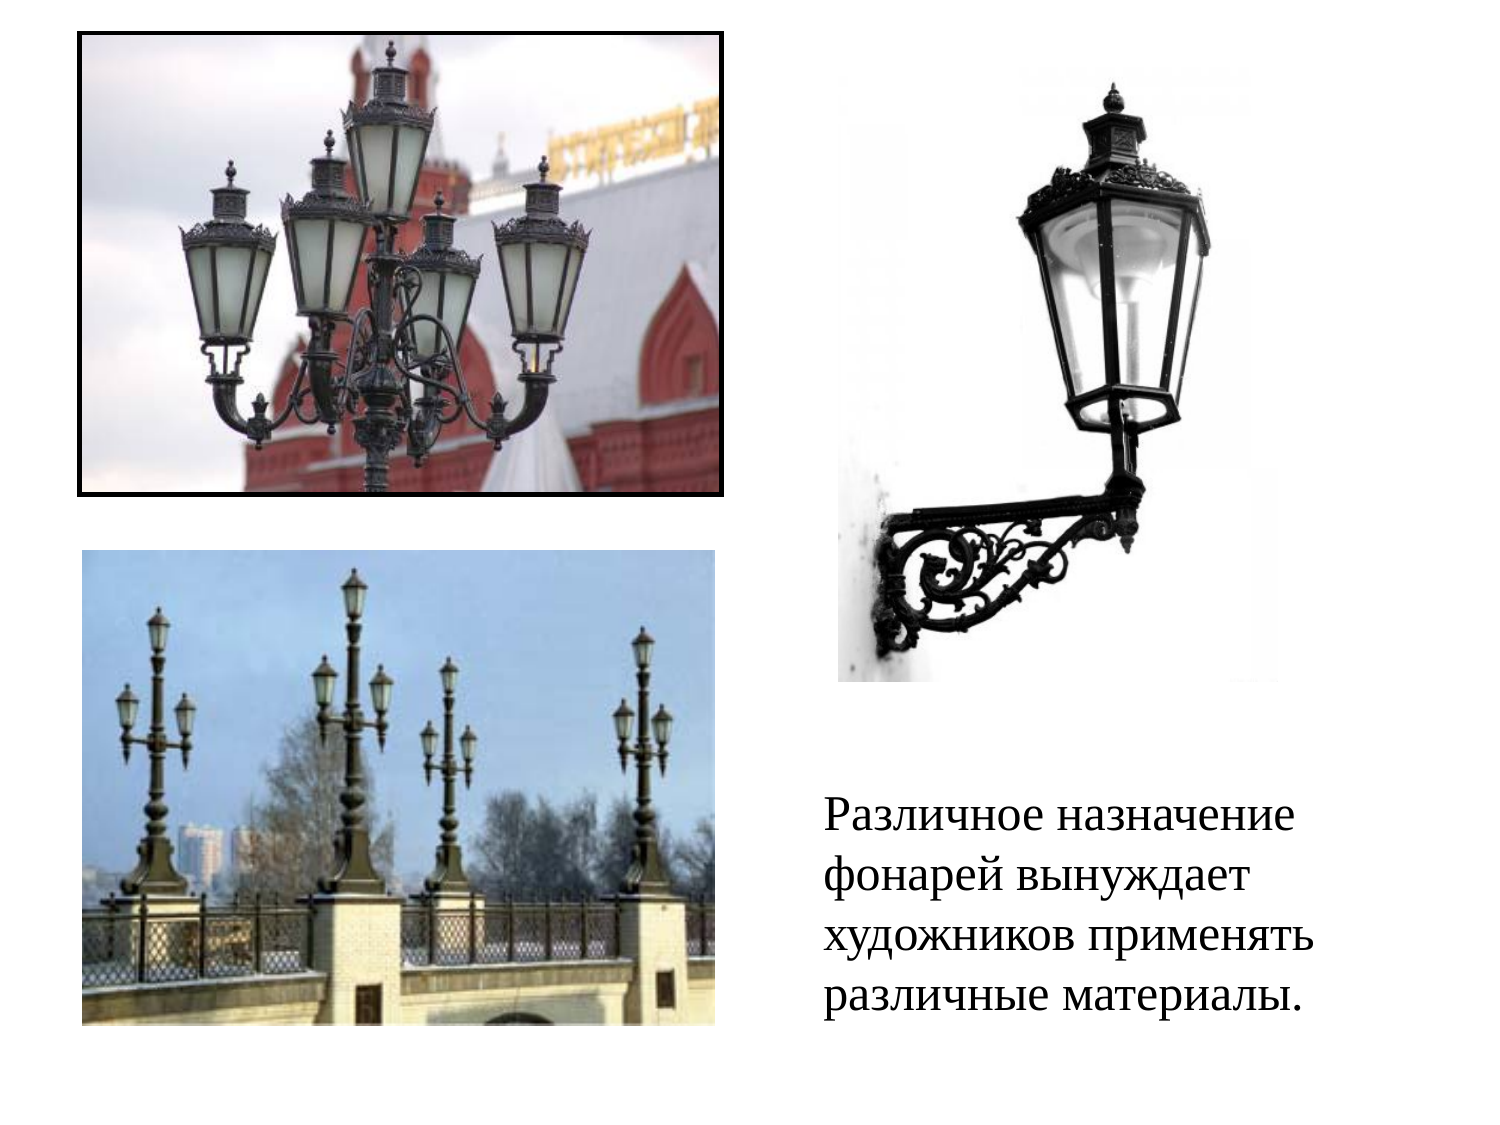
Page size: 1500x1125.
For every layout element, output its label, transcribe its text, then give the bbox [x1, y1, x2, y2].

picture [81, 550, 716, 1026]
text_box Различное назначение фонарей вынуждает художников применять различные материалы. [808, 773, 1500, 1029]
picture [837, 58, 1278, 682]
picture [81, 34, 720, 493]
